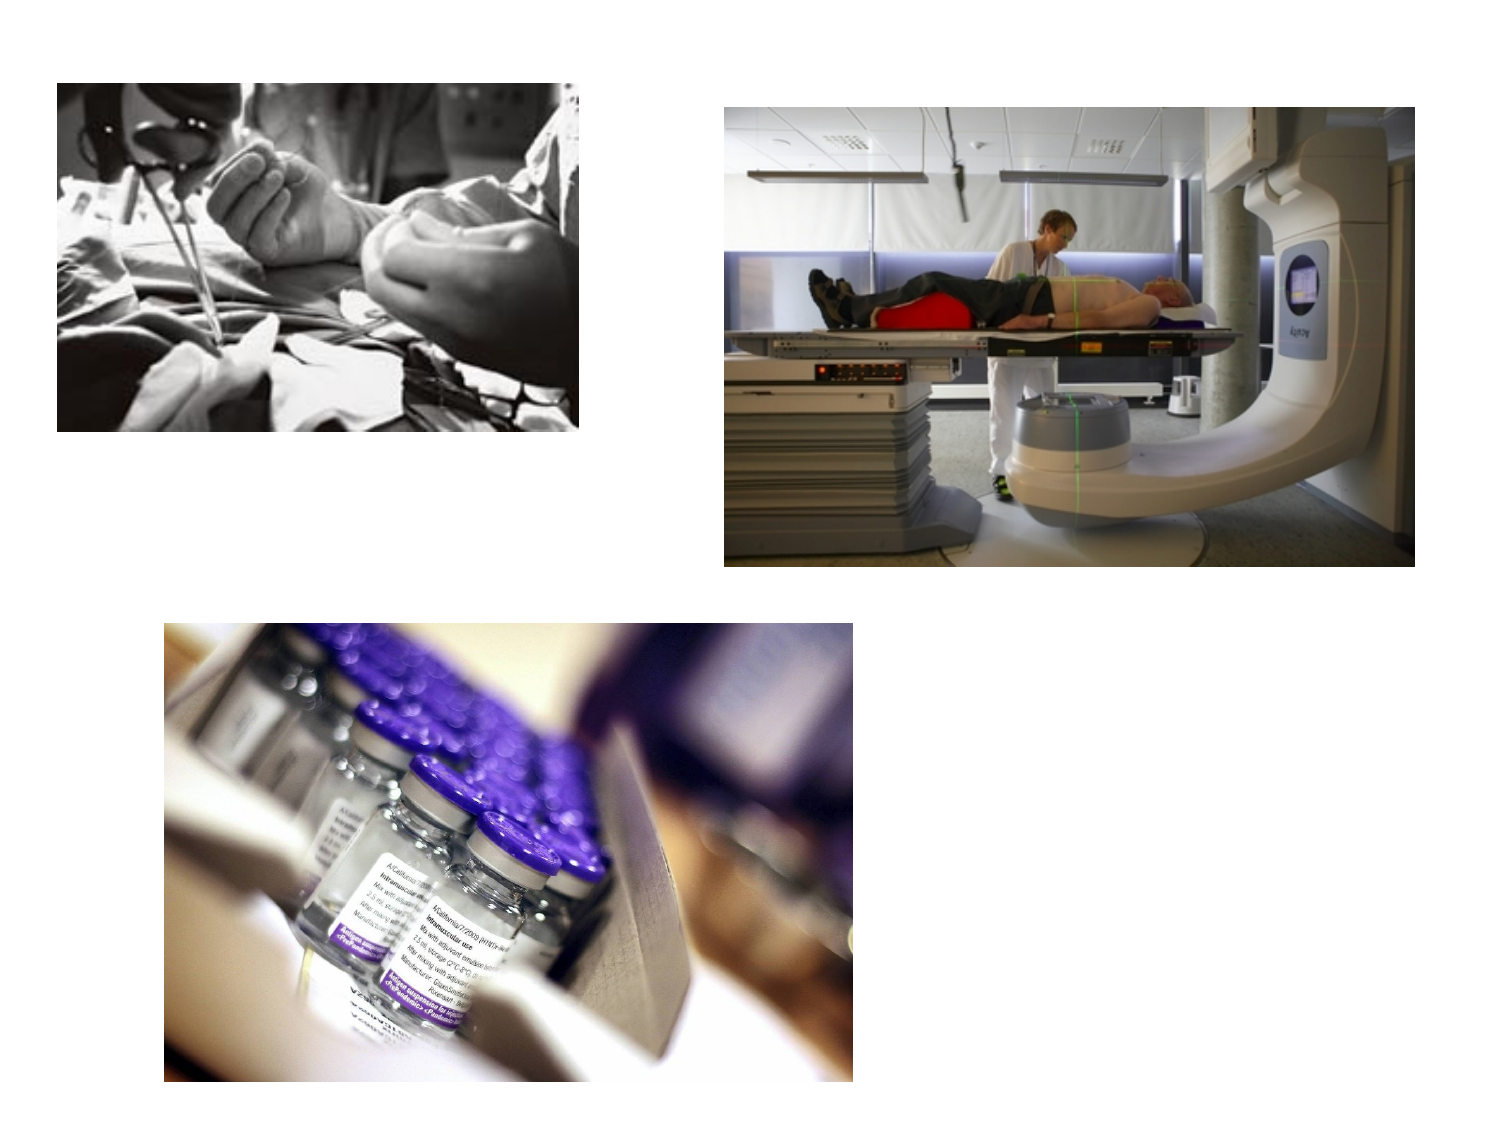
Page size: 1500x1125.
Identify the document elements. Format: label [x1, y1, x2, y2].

picture [723, 106, 1415, 567]
picture [164, 623, 853, 1082]
picture [57, 83, 579, 432]
